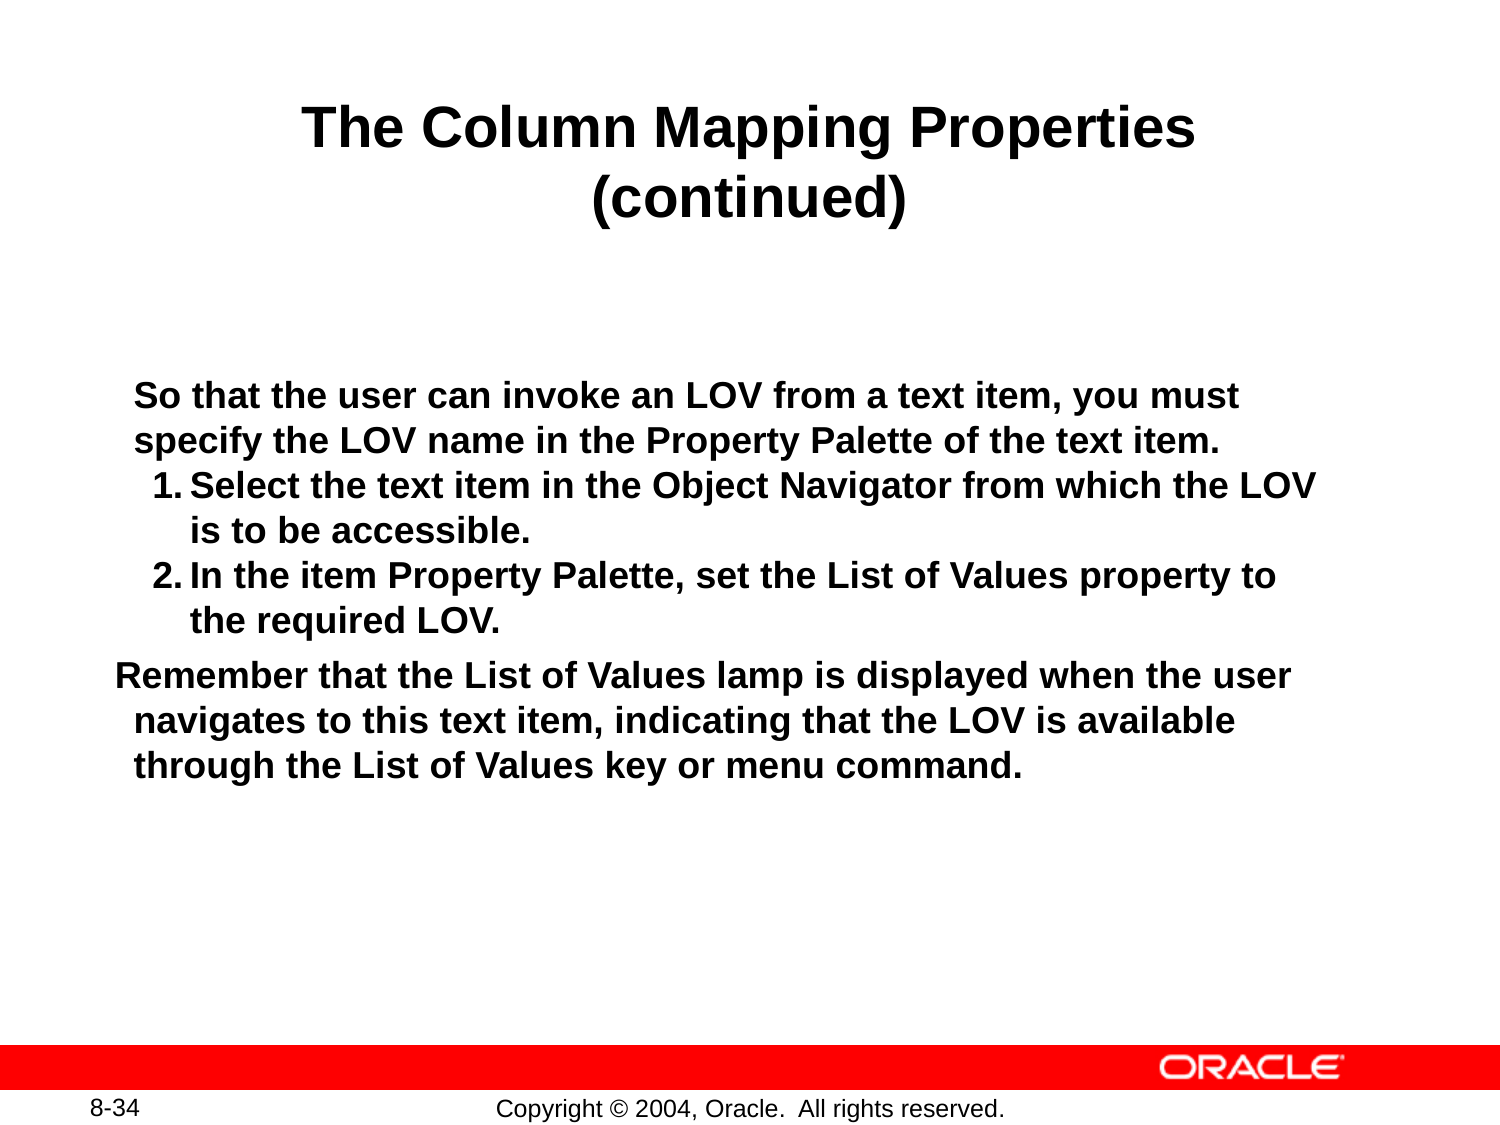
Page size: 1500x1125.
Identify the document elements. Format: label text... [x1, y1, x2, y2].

title The Column Mapping Properties (continued) [149, 87, 1351, 232]
text_box So that the user can invoke an LOV from a text item, you must specify the LOV name in the Property Palette of the text item. 1. Select the text item in the Object Navigator from which the LOV is to be accessible. 2. In the item Property Palette, set the List of Values property to the required LOV. Remember that the List of Values lamp is displayed when the user navigates to this text item, indicating that the LOV is available through the List of Values key or menu command. [99, 364, 1338, 794]
